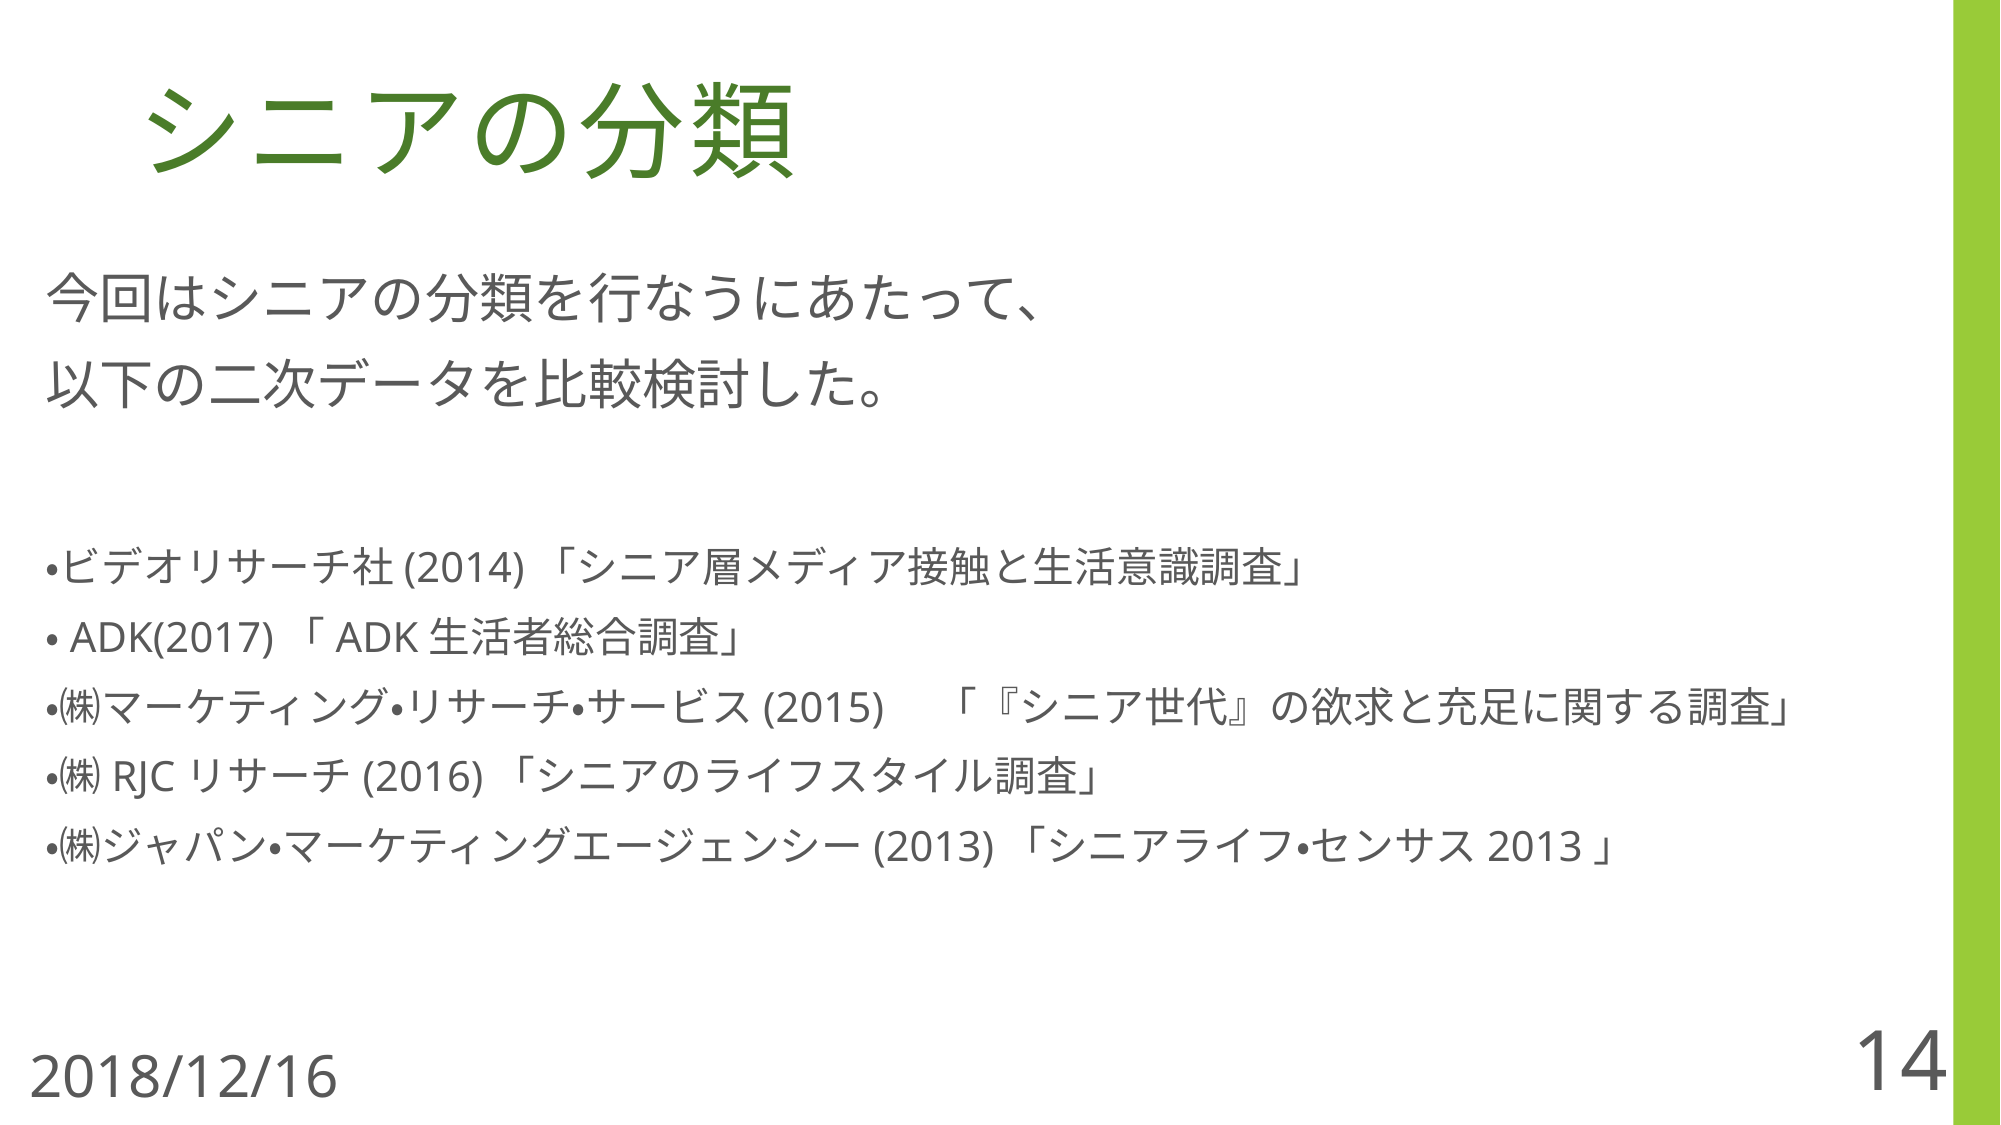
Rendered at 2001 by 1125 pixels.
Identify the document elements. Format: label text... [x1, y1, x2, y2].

title シニアの分類 [122, 71, 1793, 235]
list 今回はシニアの分類を行なうにあたって、 以下の二次データを比較検討した。 ・ビデオリサーチ社(2014)「シニア層メディア接触と生活意識調査」 ・ADK(2017)「ADK生活者総合調査」 ・㈱マーケティング・リサーチ・サービス(2015) 「『シニア世代』の欲求と充足に関する調査」 ・㈱RJCリサーチ(2016)「シニアのライフスタイル調査」 ・㈱ジャパン・マーケティングエージェンシー(2013)「シニアライフ・センサス2013」 [30, 249, 1921, 1046]
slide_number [14, 1045, 397, 1103]
slide_number 14 [1500, 1035, 1963, 1093]
